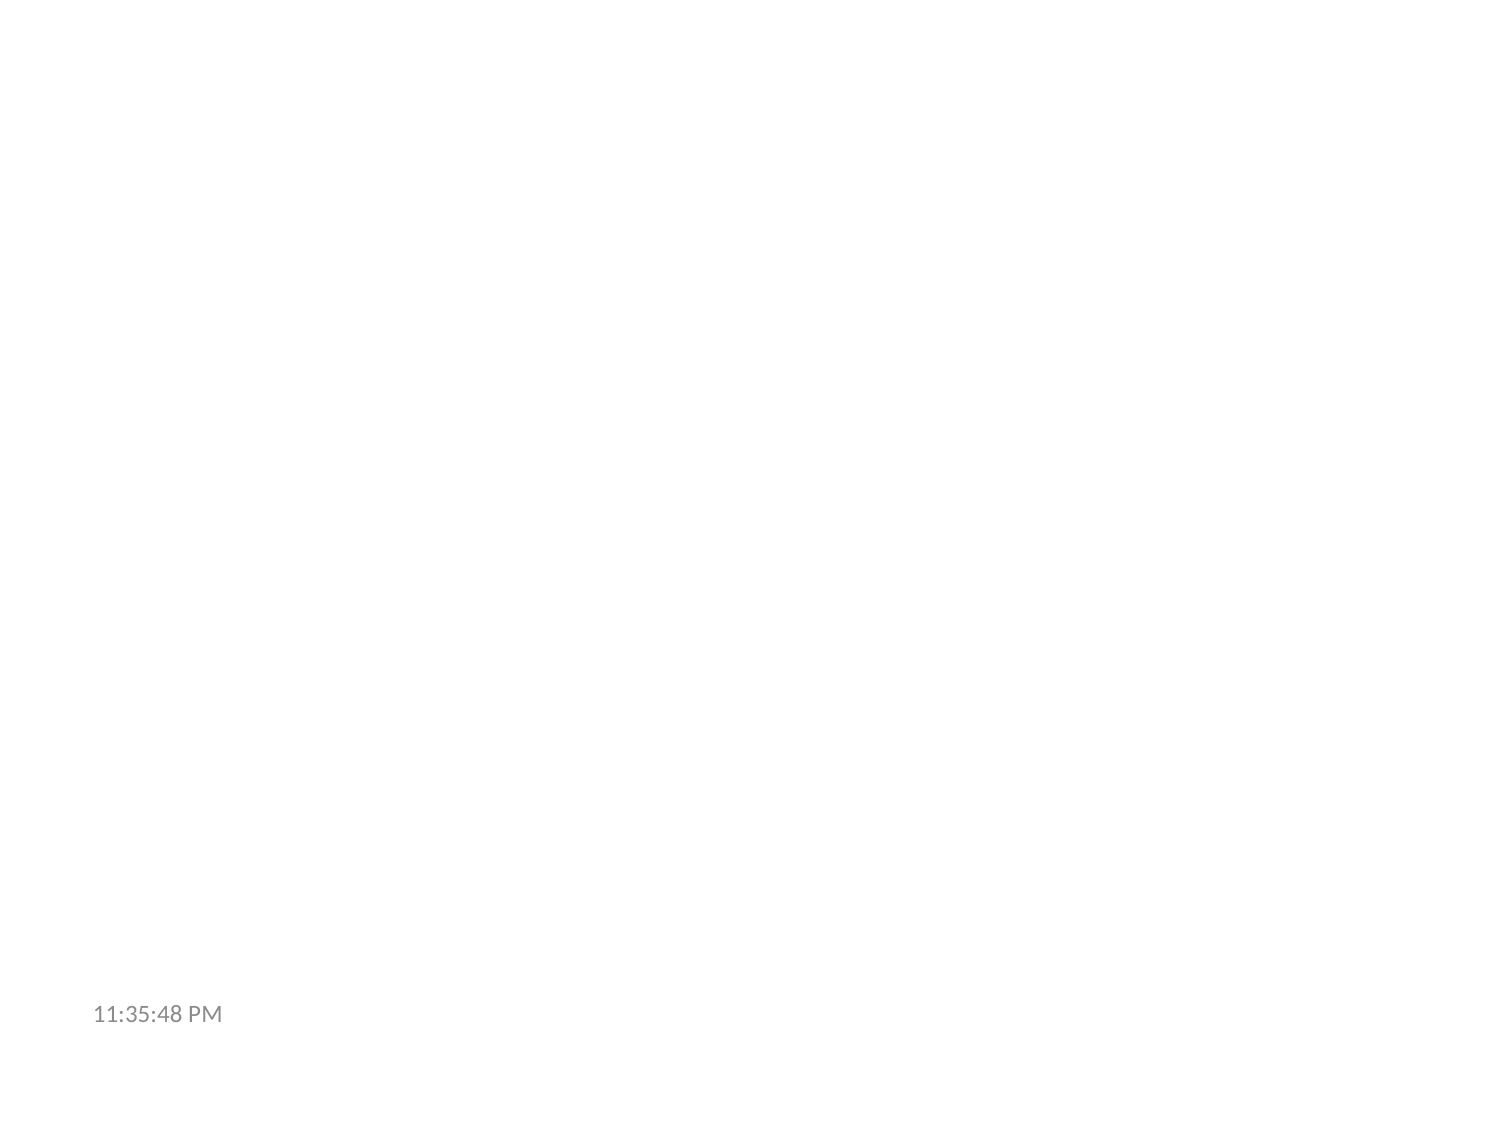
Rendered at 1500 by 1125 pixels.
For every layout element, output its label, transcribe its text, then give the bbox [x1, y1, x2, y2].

text_box 3:35:09 PM [77, 982, 428, 1043]
